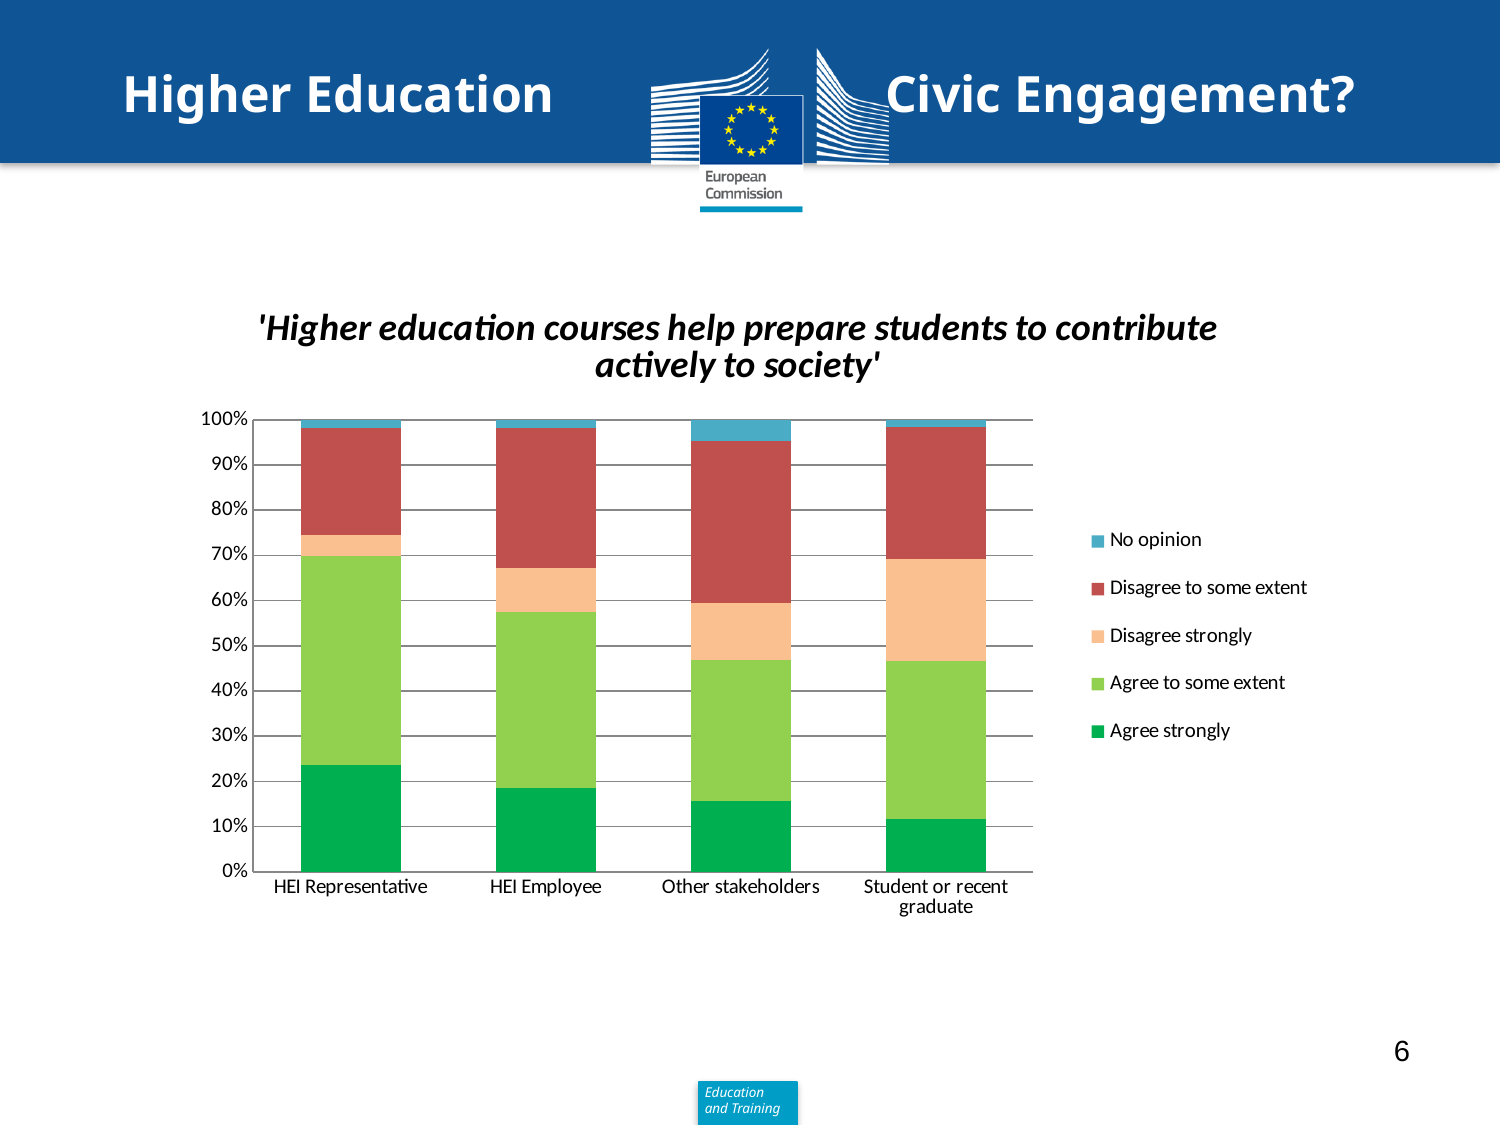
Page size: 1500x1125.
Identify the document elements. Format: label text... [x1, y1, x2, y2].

text_box Higher Education Civic Engagement? [29, 54, 1500, 126]
picture [651, 126, 889, 213]
picture [651, 48, 889, 54]
chart [88, 278, 1389, 988]
slide_number 6 [1074, 1024, 1426, 1103]
